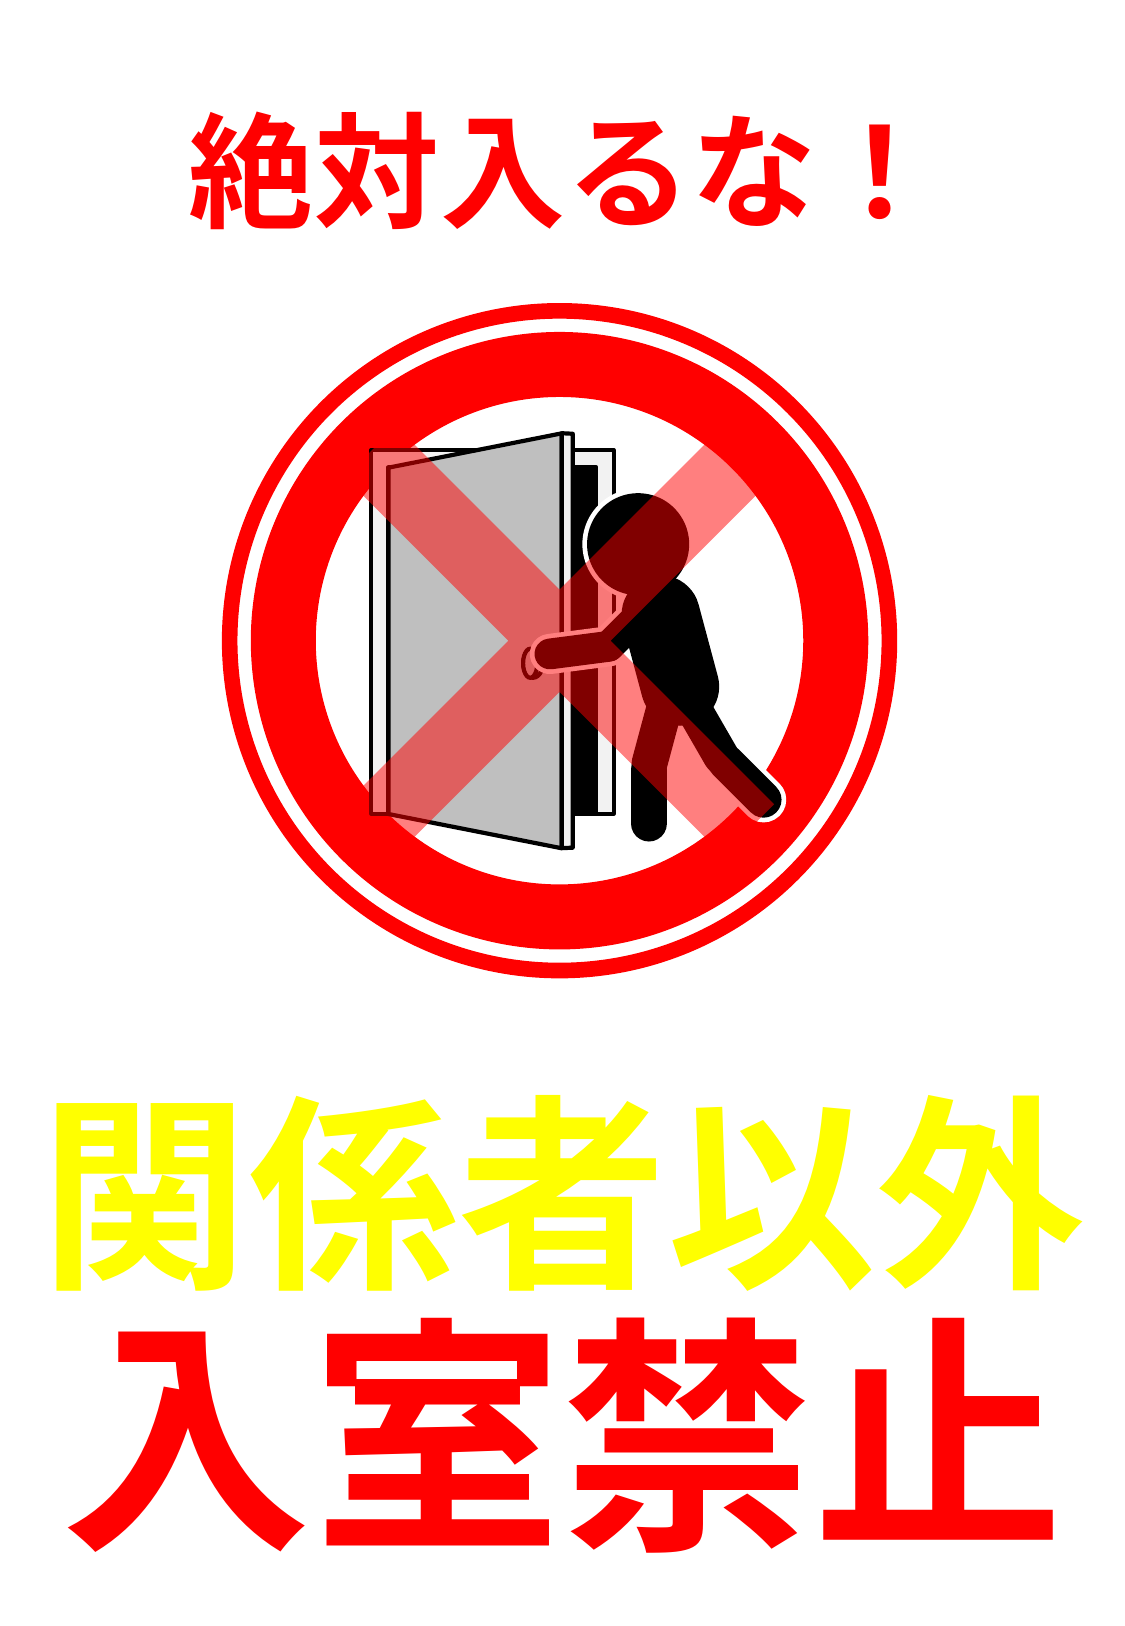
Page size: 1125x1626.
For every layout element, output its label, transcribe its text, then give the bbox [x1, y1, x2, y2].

text_box 絶対入るな！ [6, 86, 1125, 252]
text_box 関係者以外 [1, 1057, 1125, 1272]
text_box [195, 276, 924, 1005]
text_box 入室禁止 [1, 1272, 1125, 1588]
